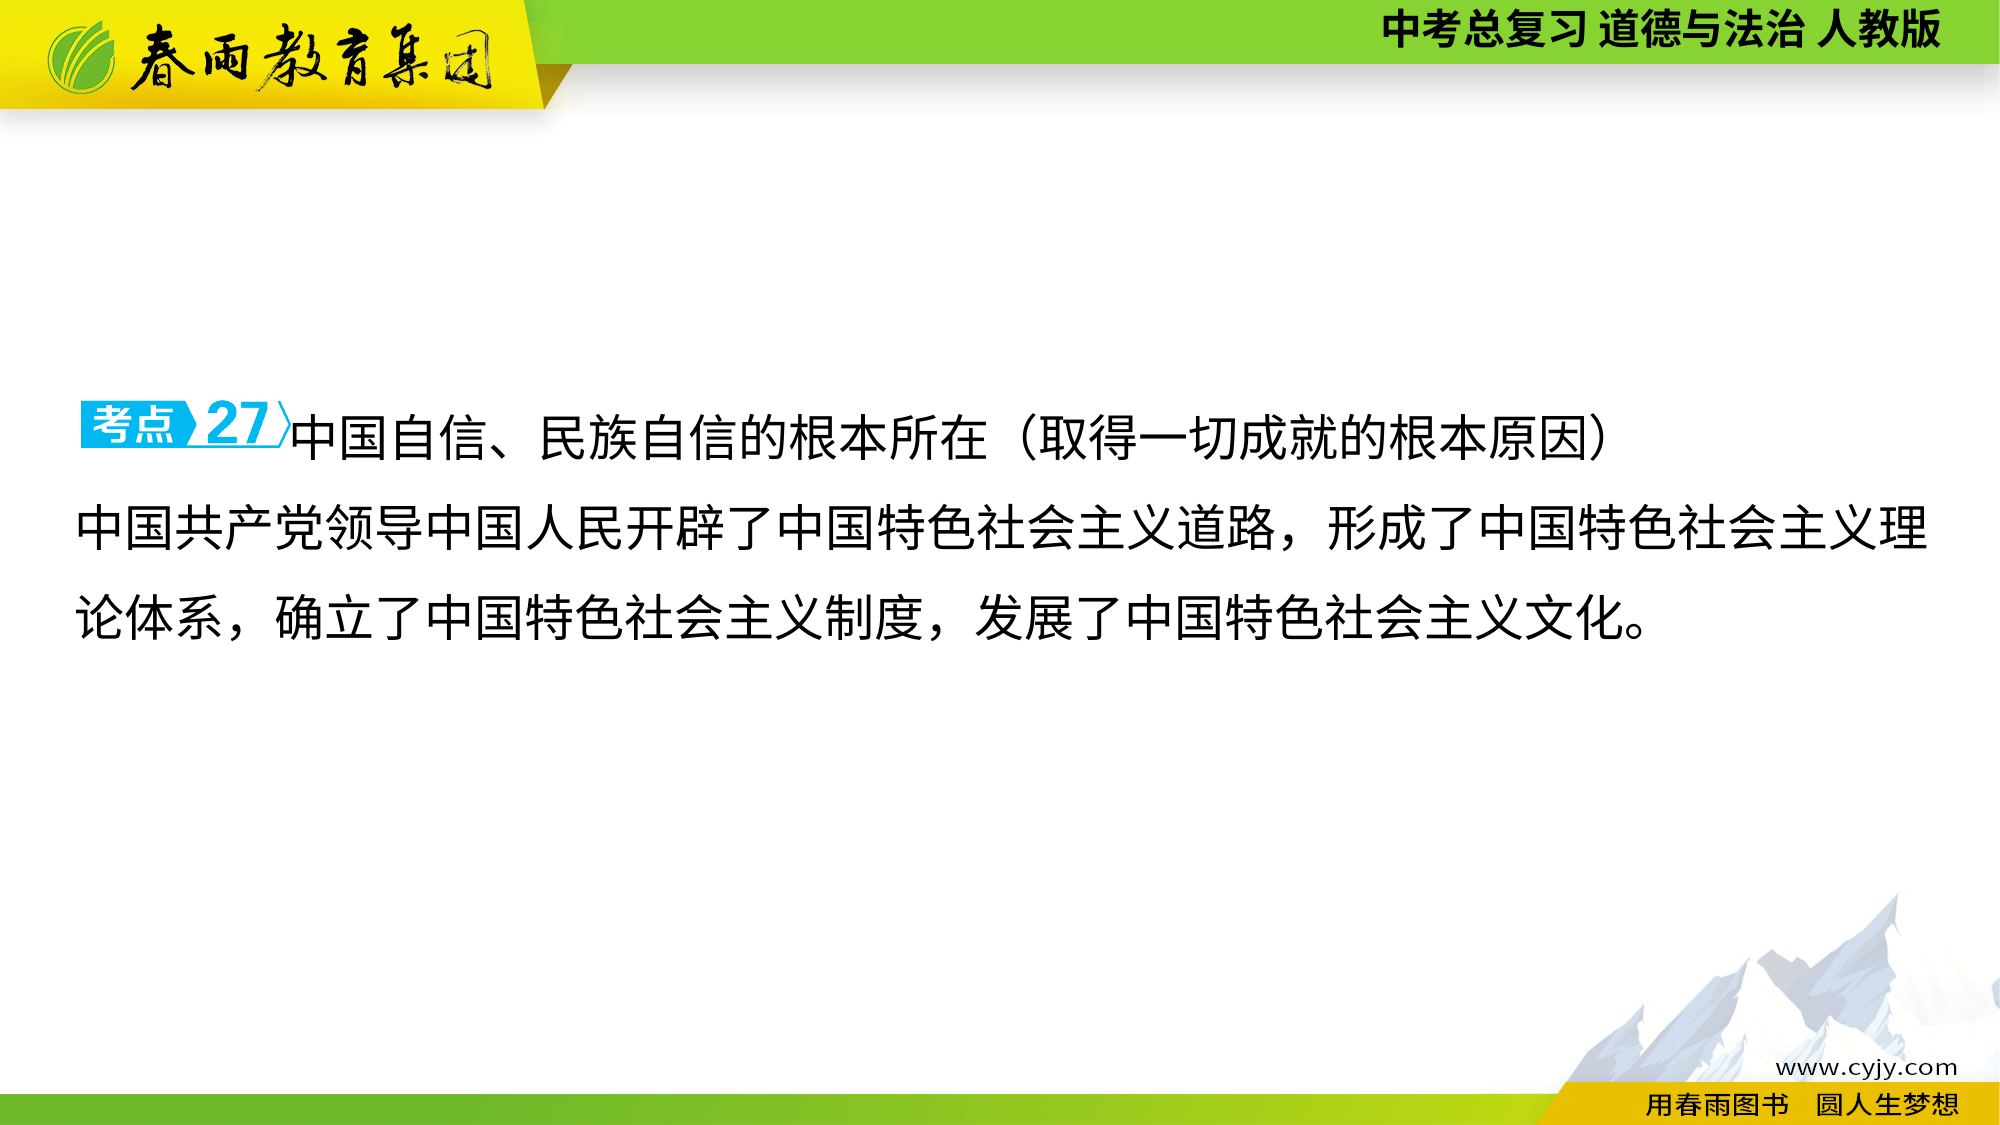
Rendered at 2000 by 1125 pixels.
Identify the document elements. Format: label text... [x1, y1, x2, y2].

picture [0, 0, 2000, 1125]
list 中国自信、民族自信的根本所在（取得一切成就的根本原因） 中国共产党领导中国人民开辟了中国特色社会主义道路，形成了中国特色社会主义理论体系，确立了中国特色社会主义制度，发展了中国特色社会主义文化。 [59, 368, 1944, 646]
